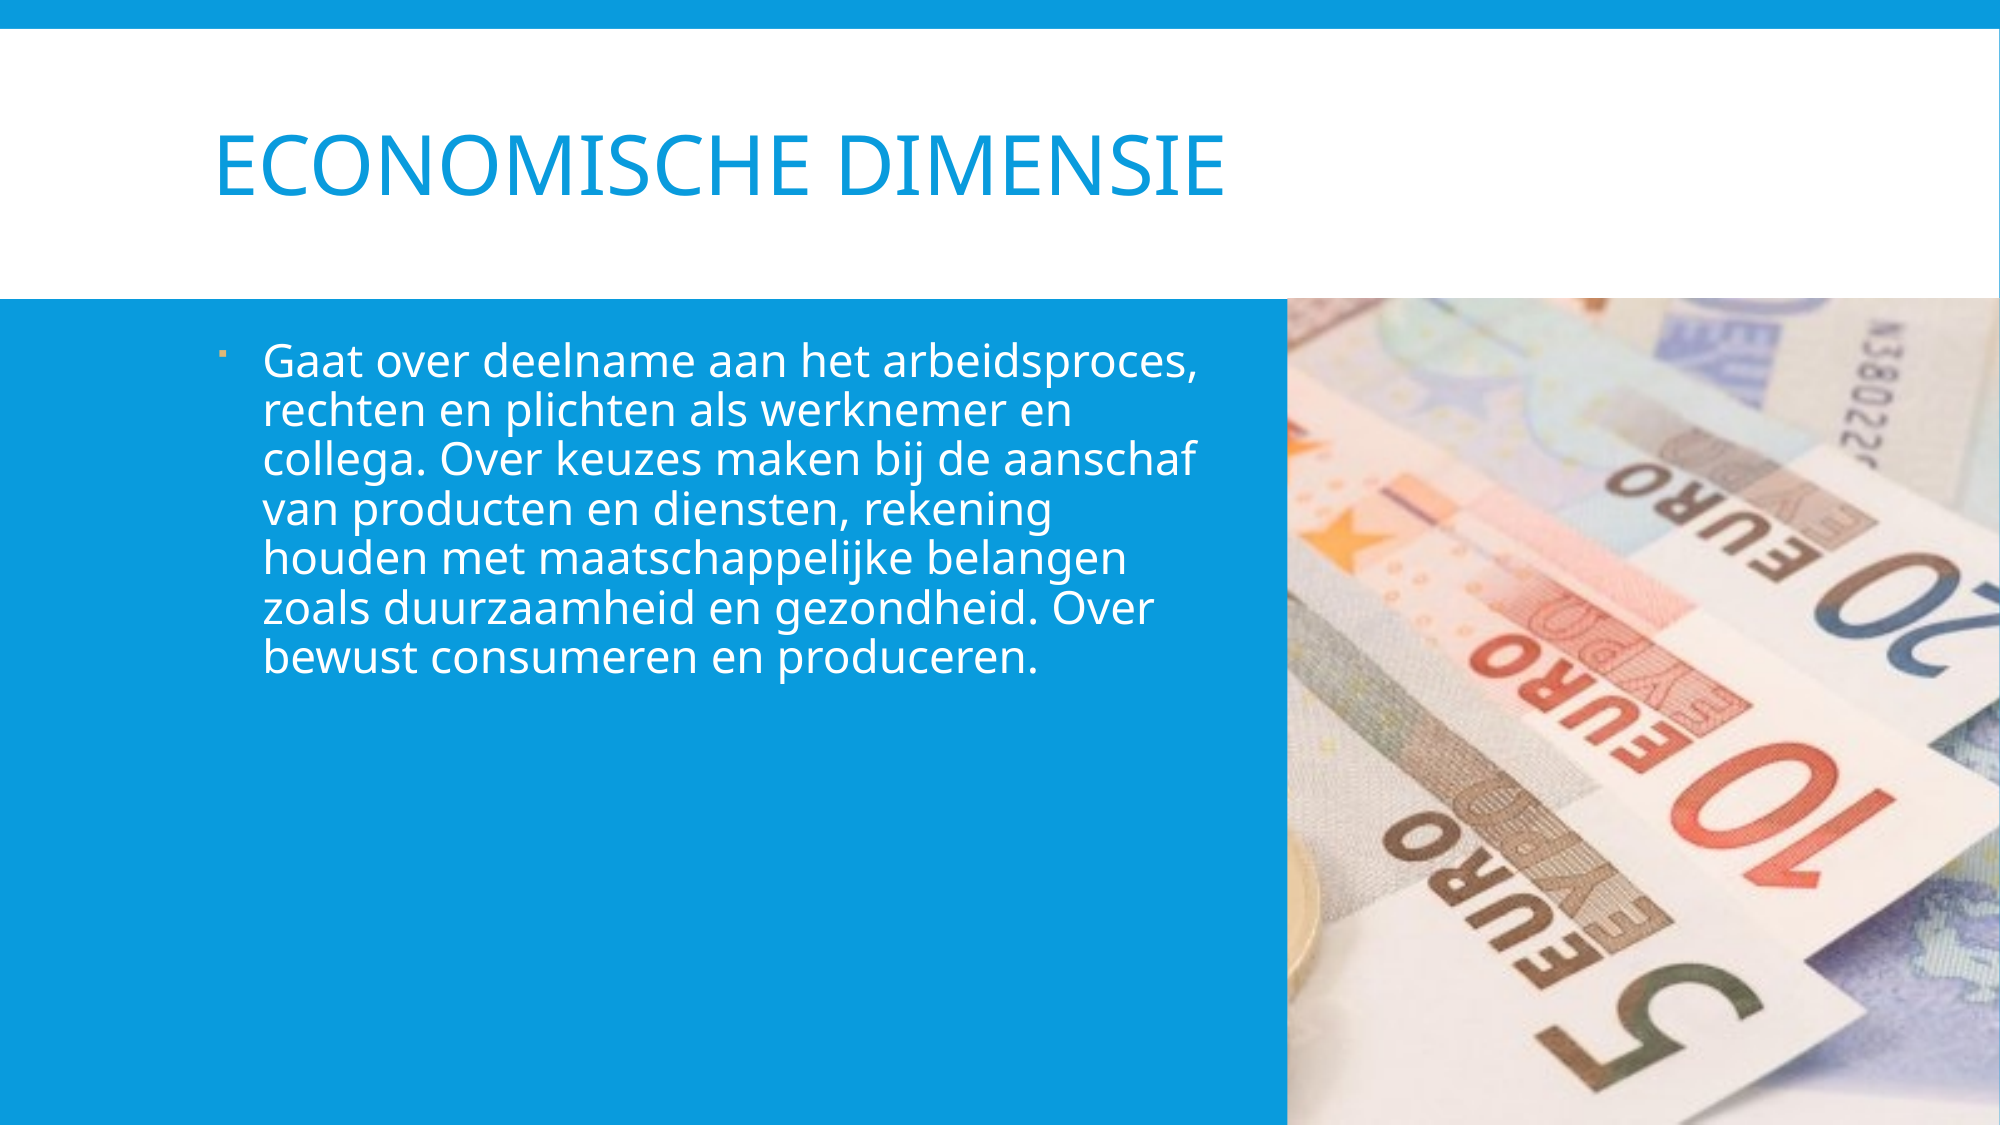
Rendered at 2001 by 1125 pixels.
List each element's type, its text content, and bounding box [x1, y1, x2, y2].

list Gaat over deelname aan het arbeidsproces, rechten en plichten als werknemer en collega. Over keuzes maken bij de aanschaf van producten en diensten, rekening houden met maatschappelijke belangen zoals duurzaamheid en gezondheid. Over bewust consumeren en produceren. [197, 329, 1225, 1020]
picture [1288, 298, 2000, 1125]
title Economische dimensie [197, 46, 1803, 295]
